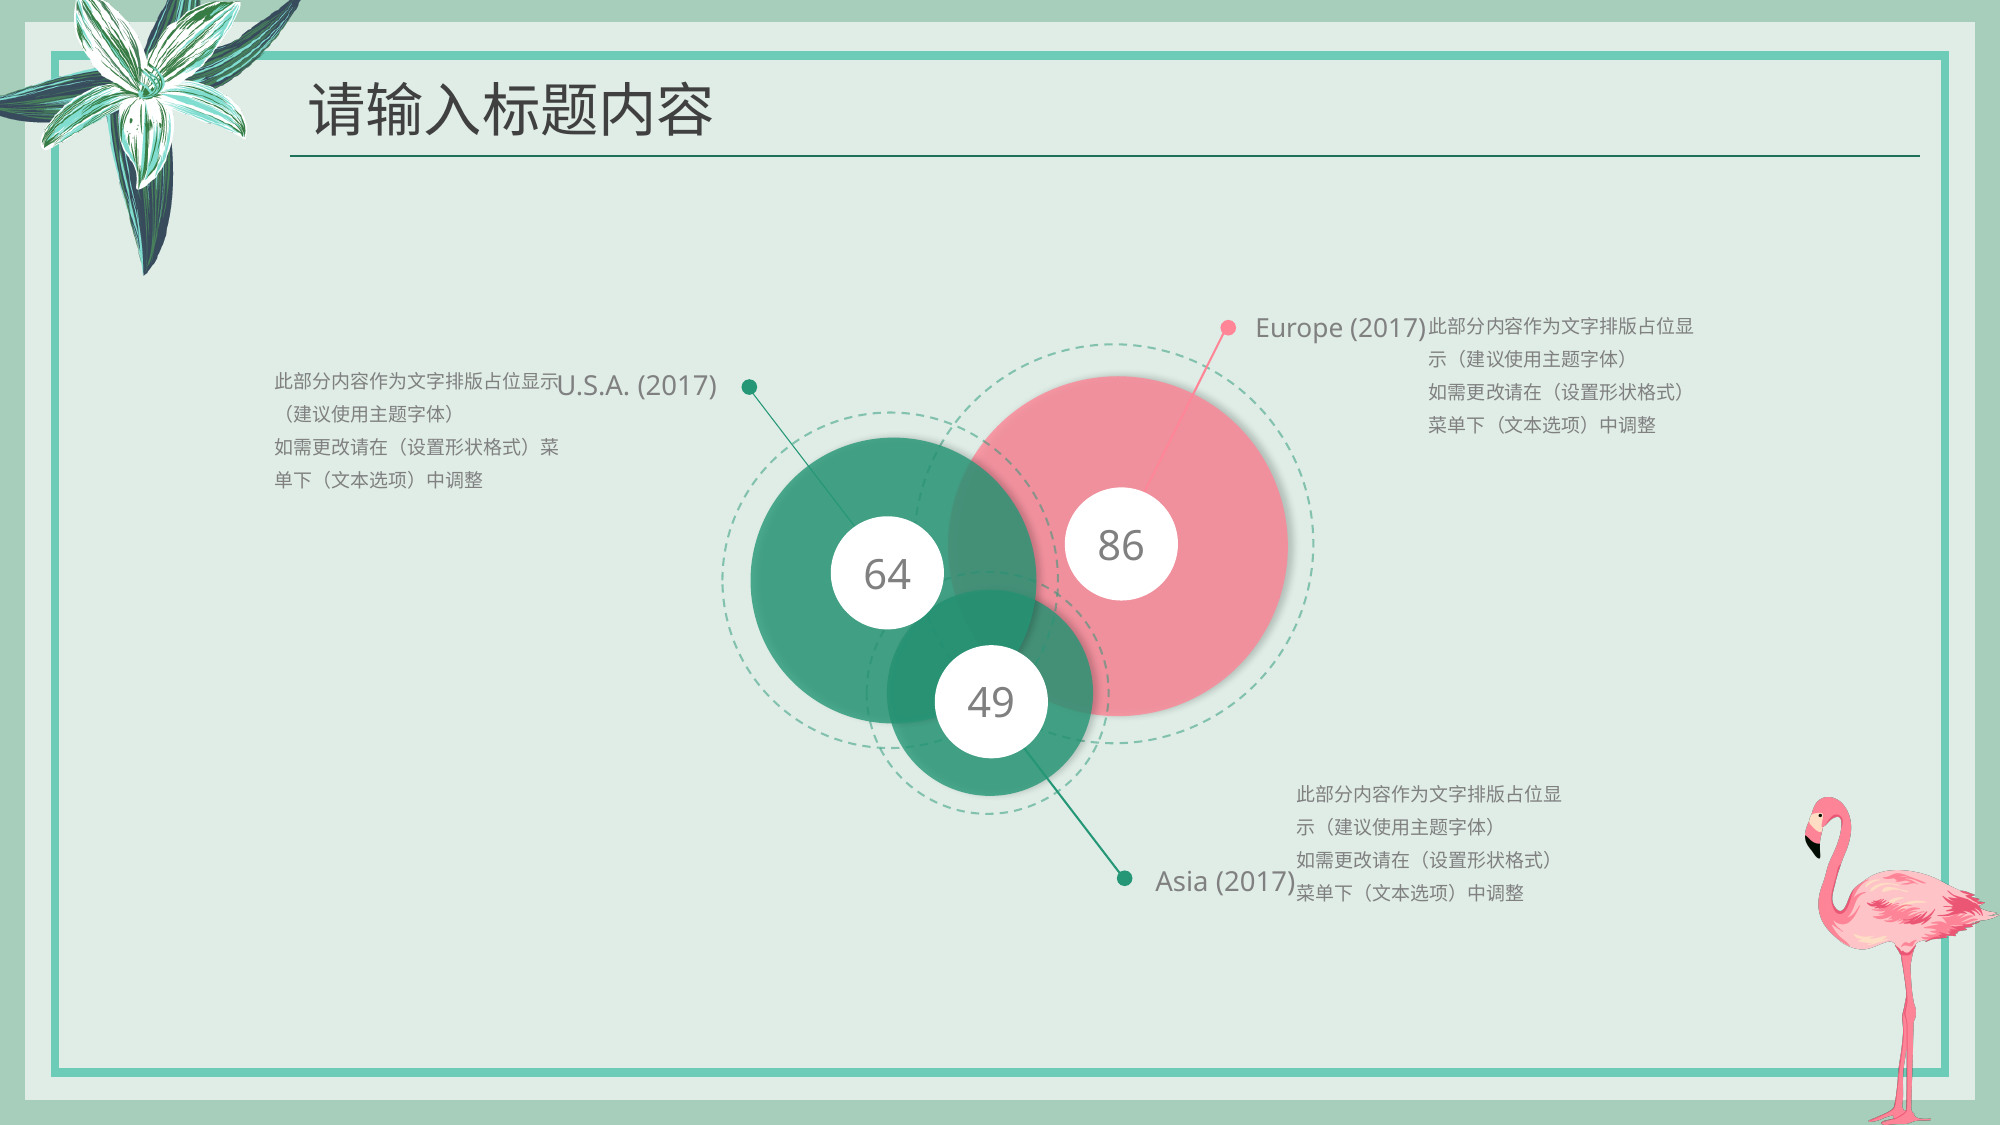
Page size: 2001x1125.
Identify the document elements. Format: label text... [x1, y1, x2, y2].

text_box 请输入标题内容 [292, 65, 730, 151]
picture [0, 0, 321, 280]
picture [1805, 797, 2000, 1125]
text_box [274, 301, 1714, 908]
